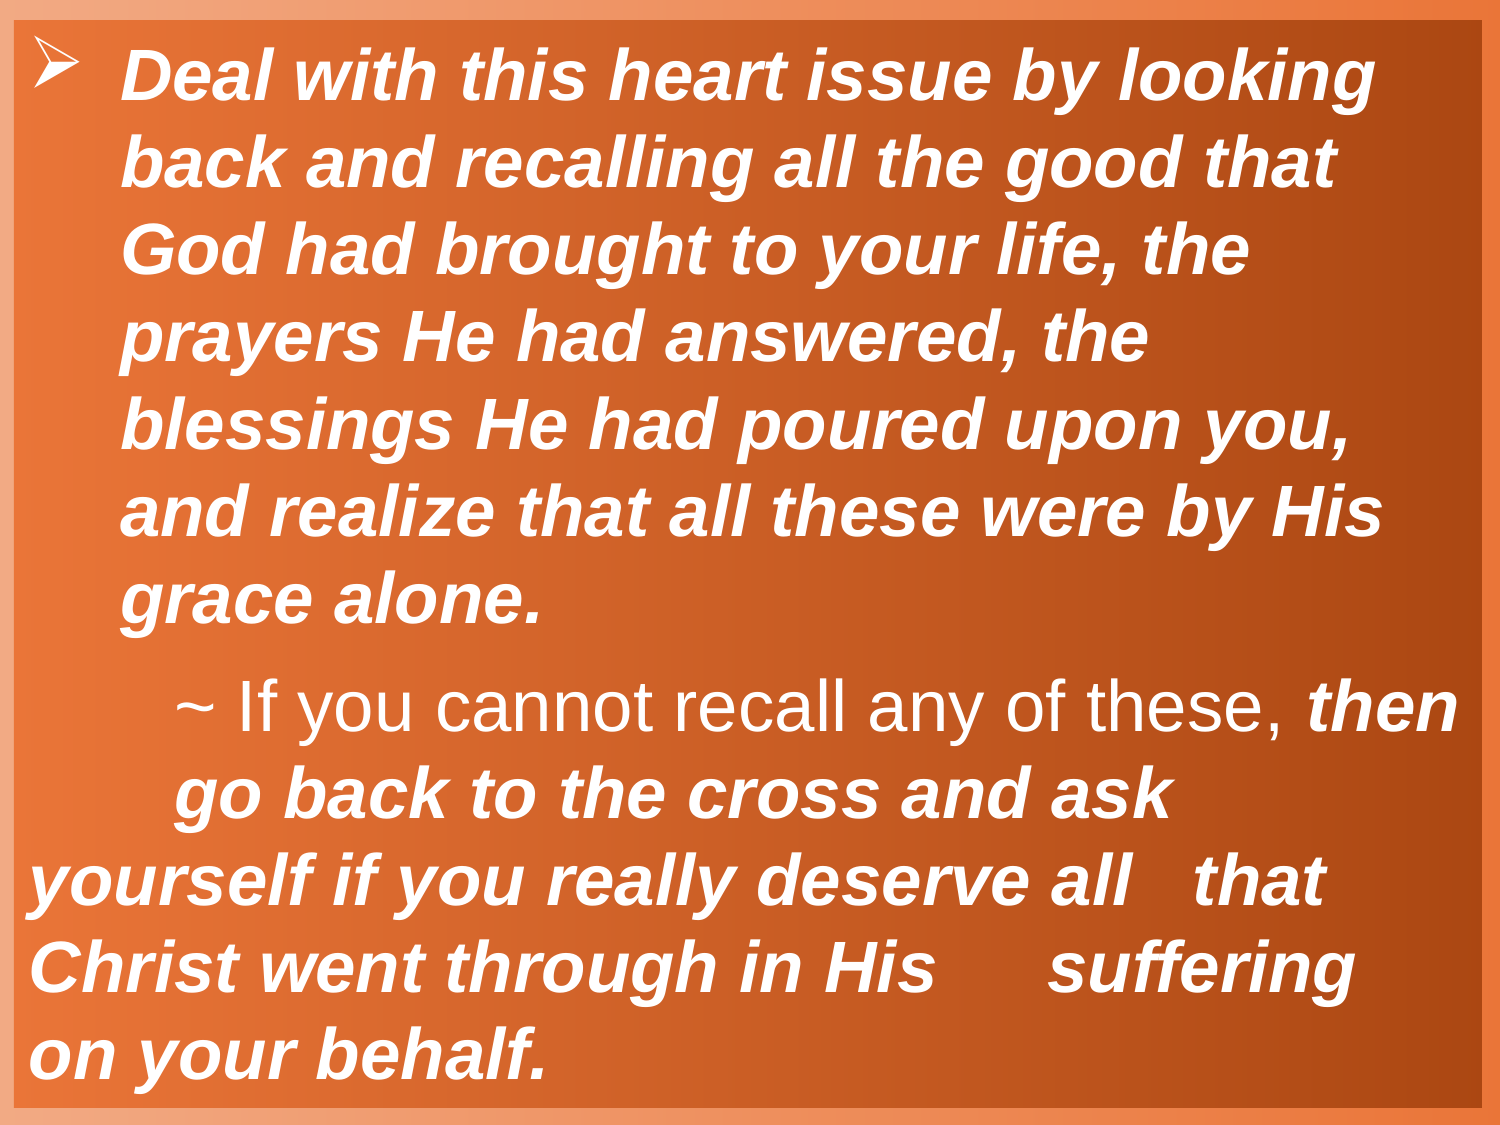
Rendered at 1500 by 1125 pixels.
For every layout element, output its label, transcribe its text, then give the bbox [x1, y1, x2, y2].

subtitle Deal with this heart issue by looking back and recalling all the good that God had brought to your life, the prayers He had answered, the blessings He had poured upon you, and realize that all these were by His grace alone. ~ If you cannot recall any of these, then go back to the cross and ask yourself if you really deserve all that Christ went through in His suffering on your behalf. [13, 20, 1482, 1108]
